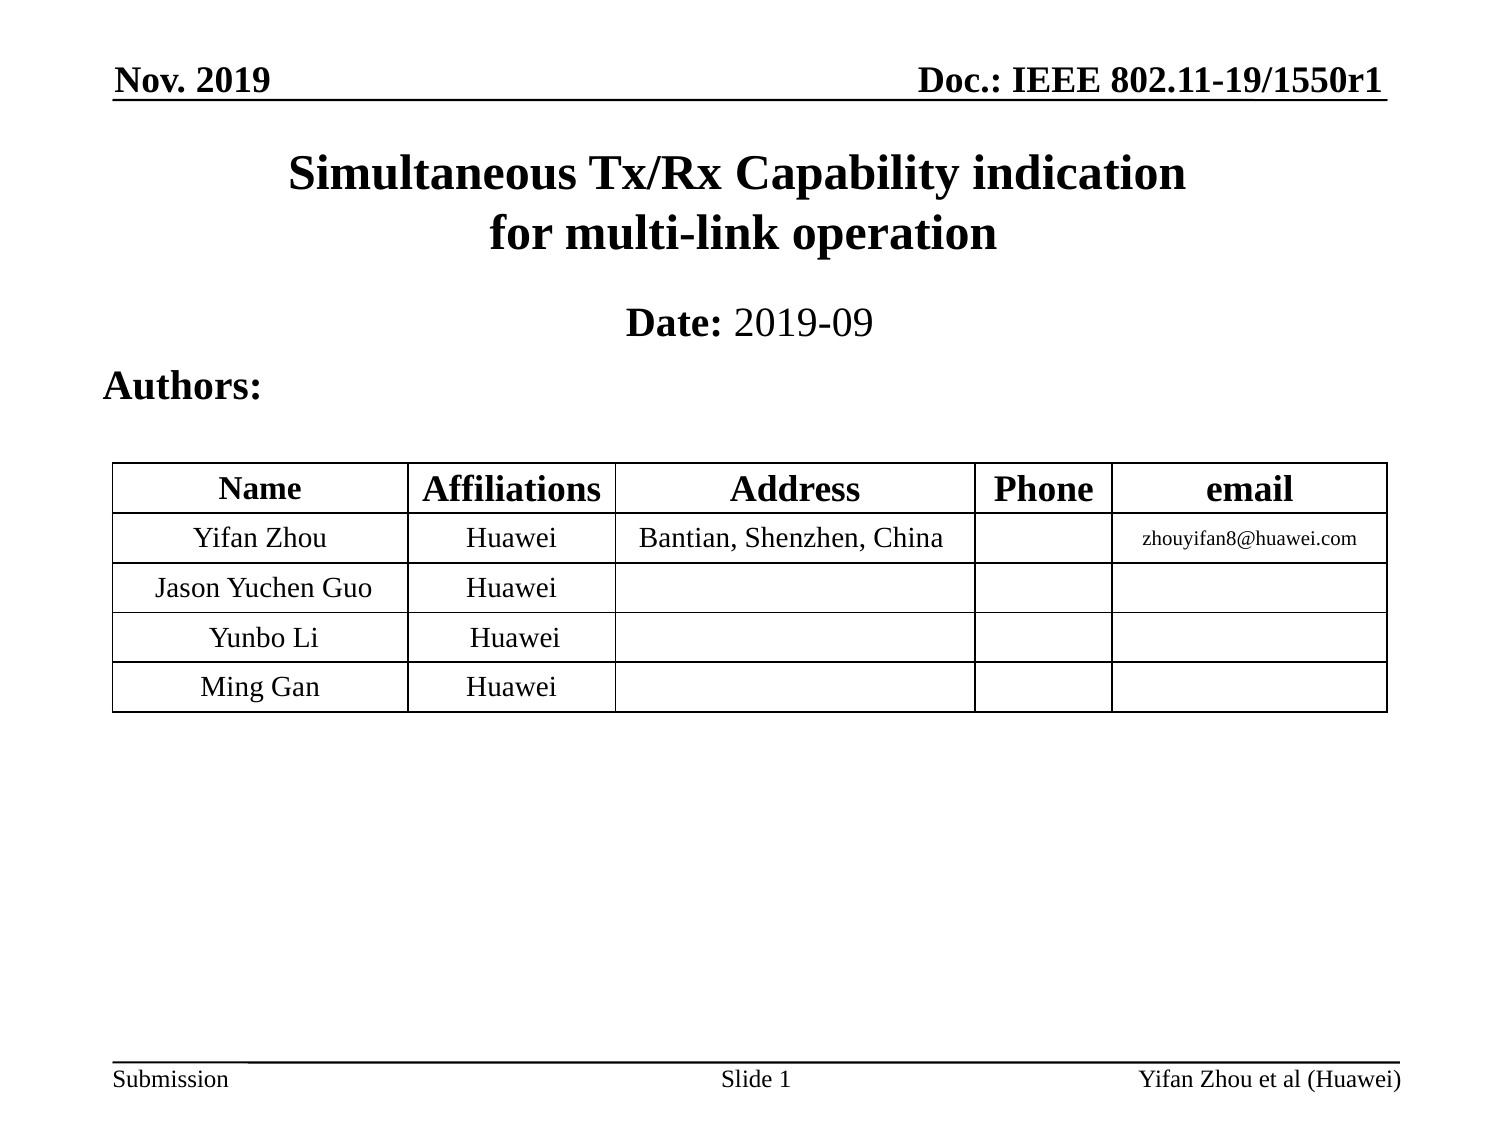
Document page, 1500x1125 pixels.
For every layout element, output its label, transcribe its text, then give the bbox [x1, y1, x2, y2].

title Simultaneous Tx/Rx Capability indication for multi-link operation [62, 112, 1426, 288]
table_cell Yifan Zhou [113, 514, 407, 562]
table_header Affiliations [409, 464, 615, 512]
table_cell [976, 564, 1111, 612]
table_cell Huawei [409, 613, 615, 661]
table_cell [1113, 564, 1386, 612]
table_cell [616, 564, 974, 612]
table_cell Huawei [409, 564, 615, 612]
table_cell [616, 663, 974, 711]
table_cell Huawei [409, 514, 615, 562]
table_header Address [616, 464, 974, 512]
table_cell zhouyifan8@huawei.com [1113, 514, 1386, 562]
table_cell Yunbo Li [113, 613, 407, 661]
table_cell Huawei [409, 663, 615, 711]
slide_number Slide 1 [712, 1061, 800, 1093]
table_cell Bantian, Shenzhen, China [616, 514, 974, 562]
table_header email [1113, 464, 1386, 512]
table_cell [616, 613, 974, 661]
table_header Phone [976, 464, 1111, 512]
table_cell Jason Yuchen Guo [113, 564, 407, 612]
table_cell [976, 613, 1111, 661]
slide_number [114, 54, 273, 101]
table_cell [976, 514, 1111, 562]
table_cell [1113, 663, 1386, 711]
table_cell [976, 663, 1111, 711]
table_header Name [113, 464, 407, 512]
list Date: 2019-09 [112, 287, 1388, 351]
table_cell [1113, 613, 1386, 661]
footer Yifan Zhou et al (Huawei) [1135, 1061, 1402, 1093]
text_box Authors: [87, 349, 325, 413]
table_cell Ming Gan [113, 663, 407, 711]
